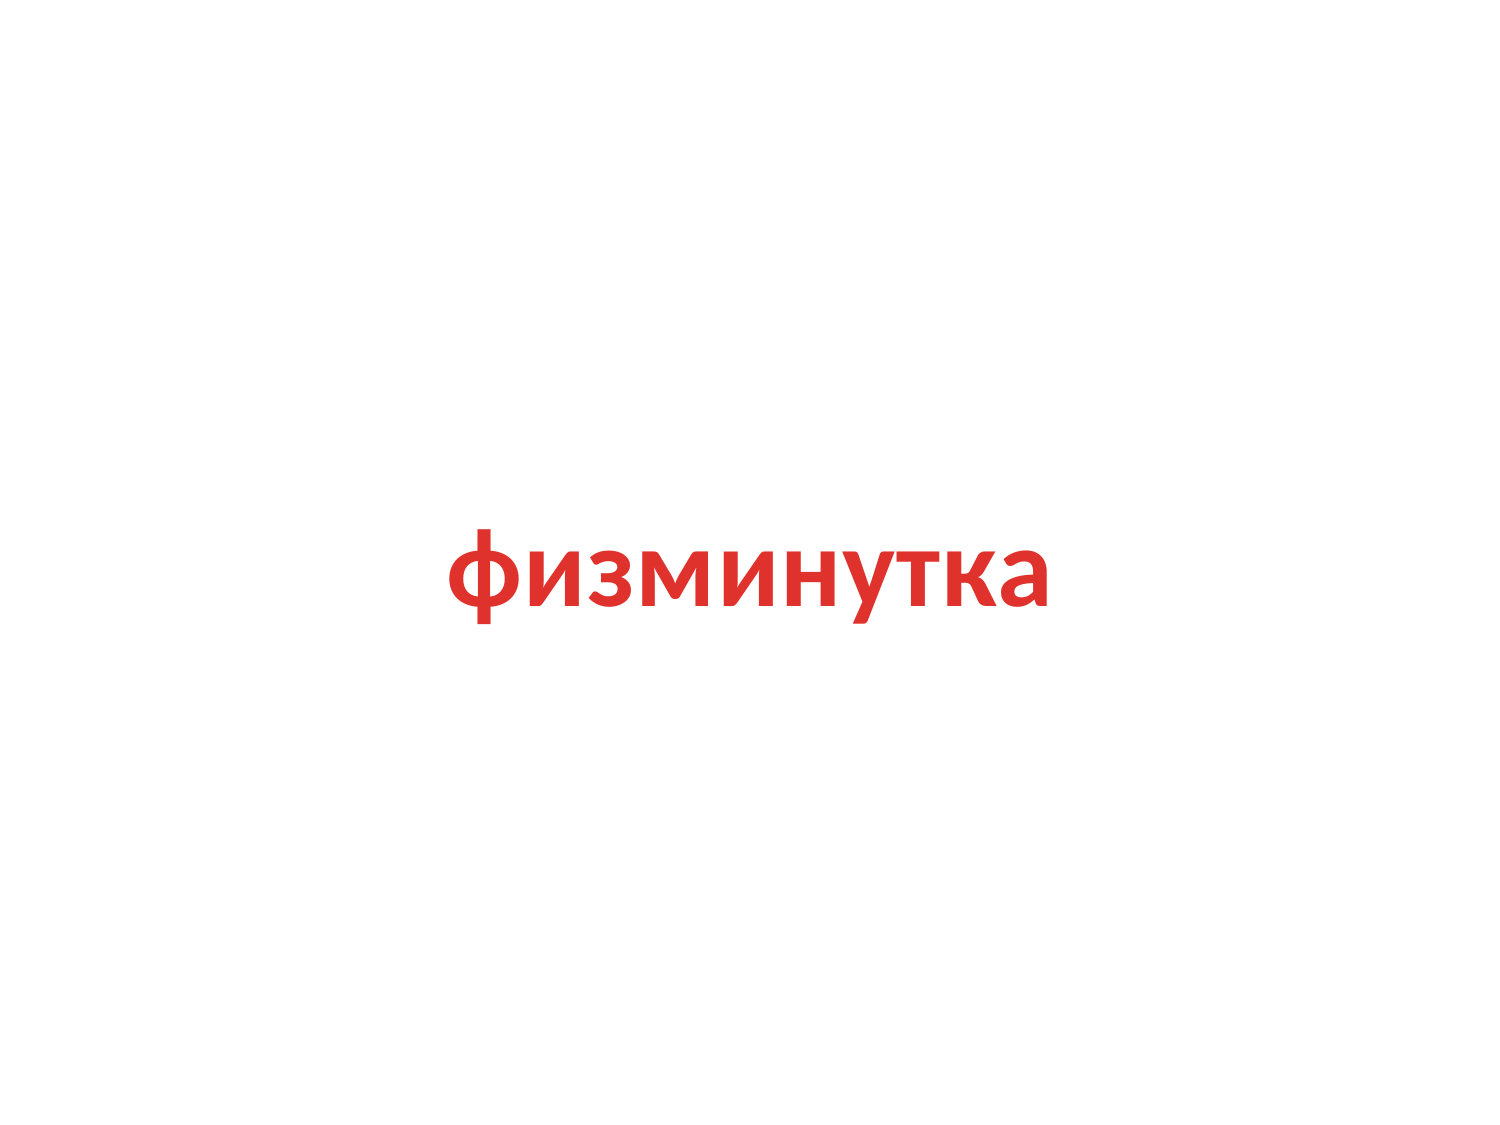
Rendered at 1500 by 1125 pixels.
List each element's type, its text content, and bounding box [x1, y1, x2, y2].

text_box физминутка [431, 486, 1069, 637]
